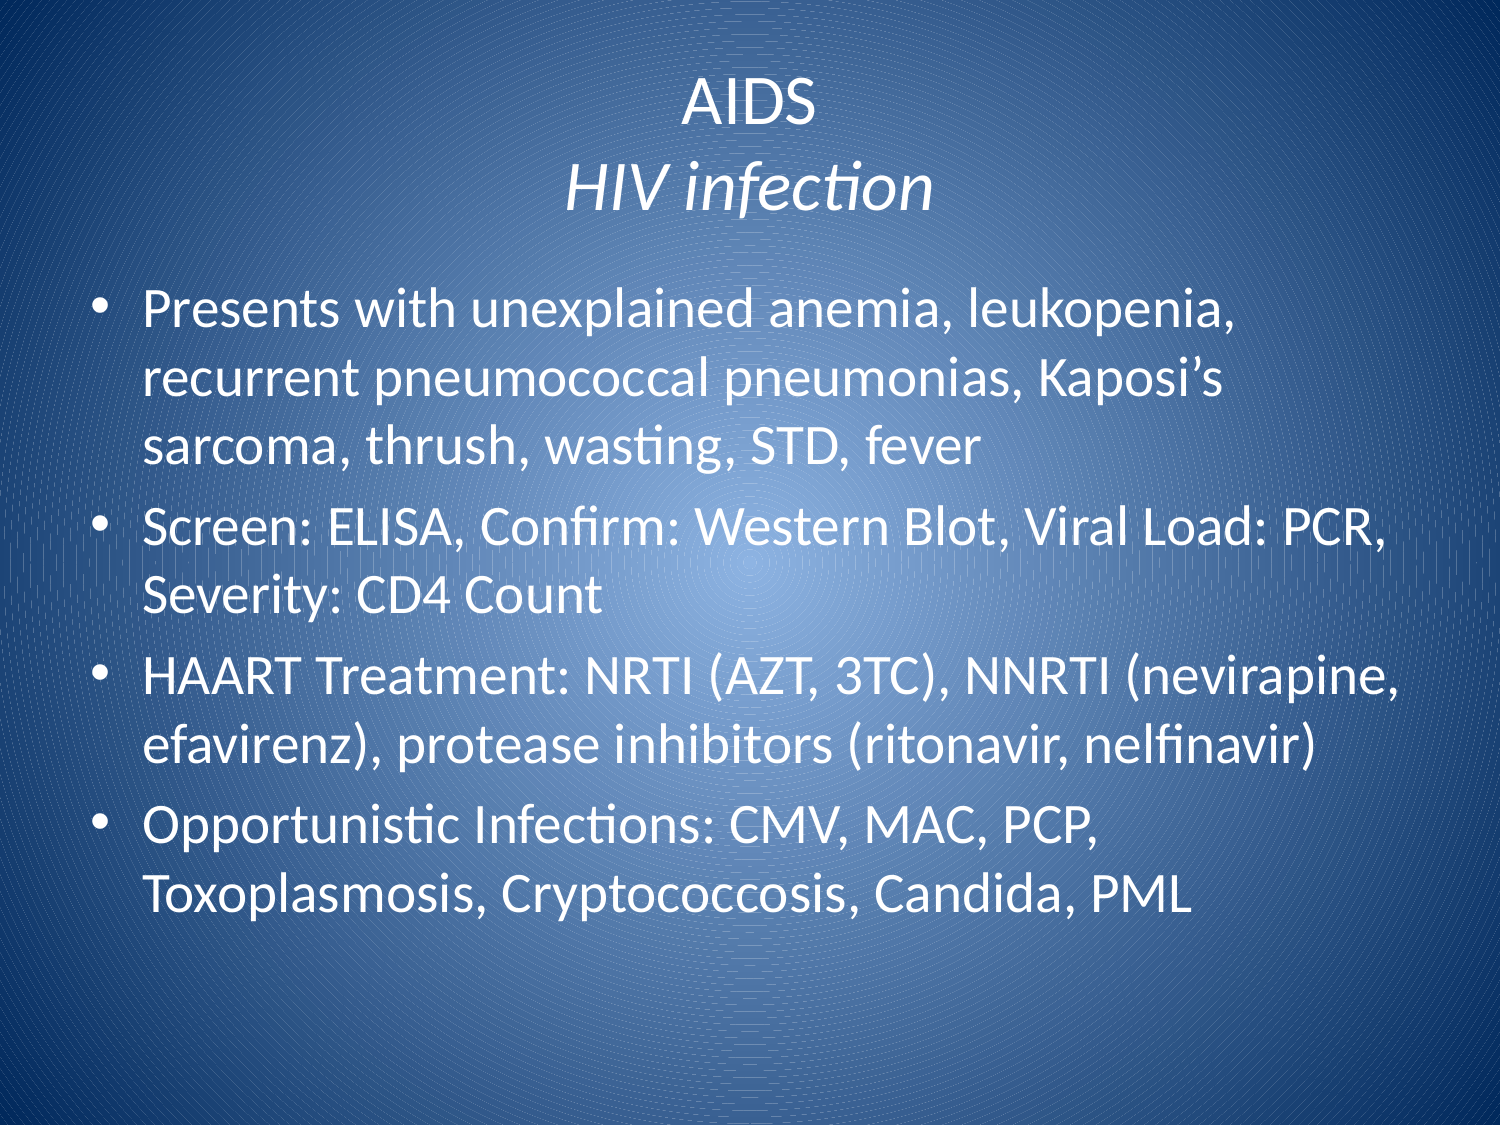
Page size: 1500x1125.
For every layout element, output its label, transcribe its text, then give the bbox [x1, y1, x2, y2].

title AIDS HIV infection [75, 45, 1425, 233]
list Presents with unexplained anemia, leukopenia, recurrent pneumococcal pneumonias, Kaposi’s sarcoma, thrush, wasting, STD, fever Screen: ELISA, Confirm: Western Blot, Viral Load: PCR, Severity: CD4 Count HAART Treatment: NRTI (AZT, 3TC), NNRTI (nevirapine, efavirenz), protease inhibitors (ritonavir, nelfinavir) Opportunistic Infections: CMV, MAC, PCP, Toxoplasmosis, Cryptococcosis, Candida, PML [75, 262, 1425, 1005]
